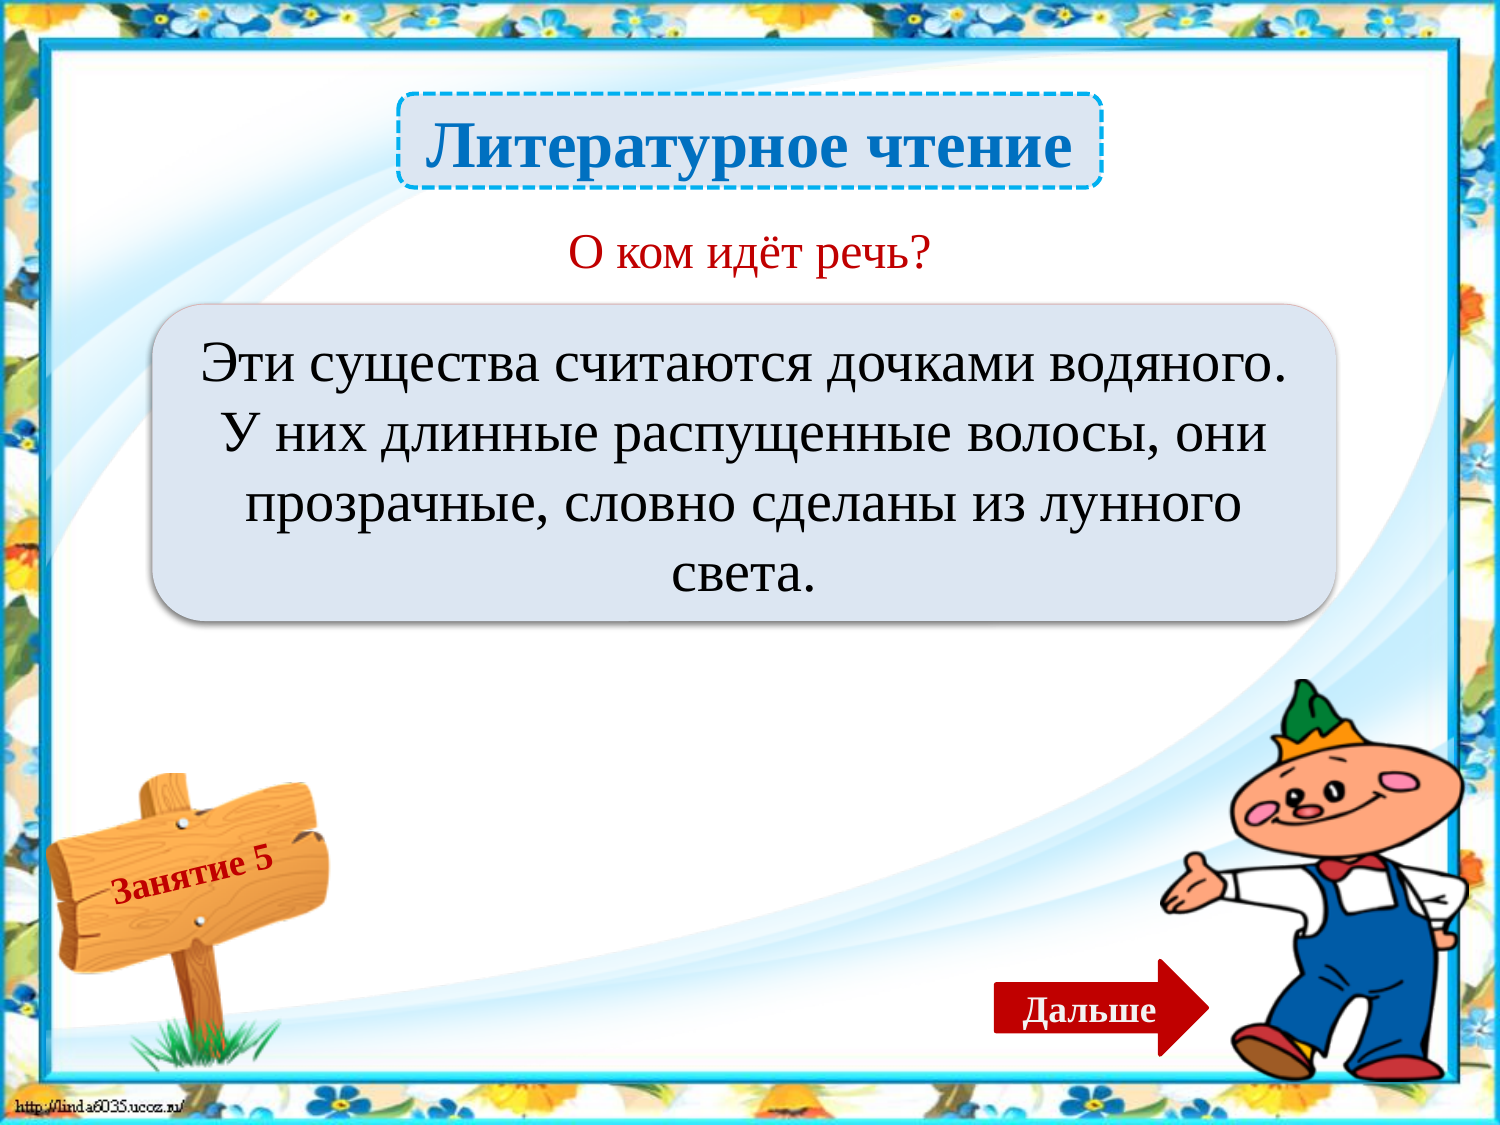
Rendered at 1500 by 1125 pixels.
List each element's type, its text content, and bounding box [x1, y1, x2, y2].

picture [203, 41, 222, 46]
text_box О ком идёт речь? [163, 210, 1336, 286]
picture [1226, 41, 1298, 46]
picture [0, 0, 1500, 1125]
picture [47, 773, 341, 1078]
text_box Литературное чтение [396, 91, 1104, 190]
text_box Дальше [993, 958, 1210, 1057]
text_box [150, 302, 1338, 624]
